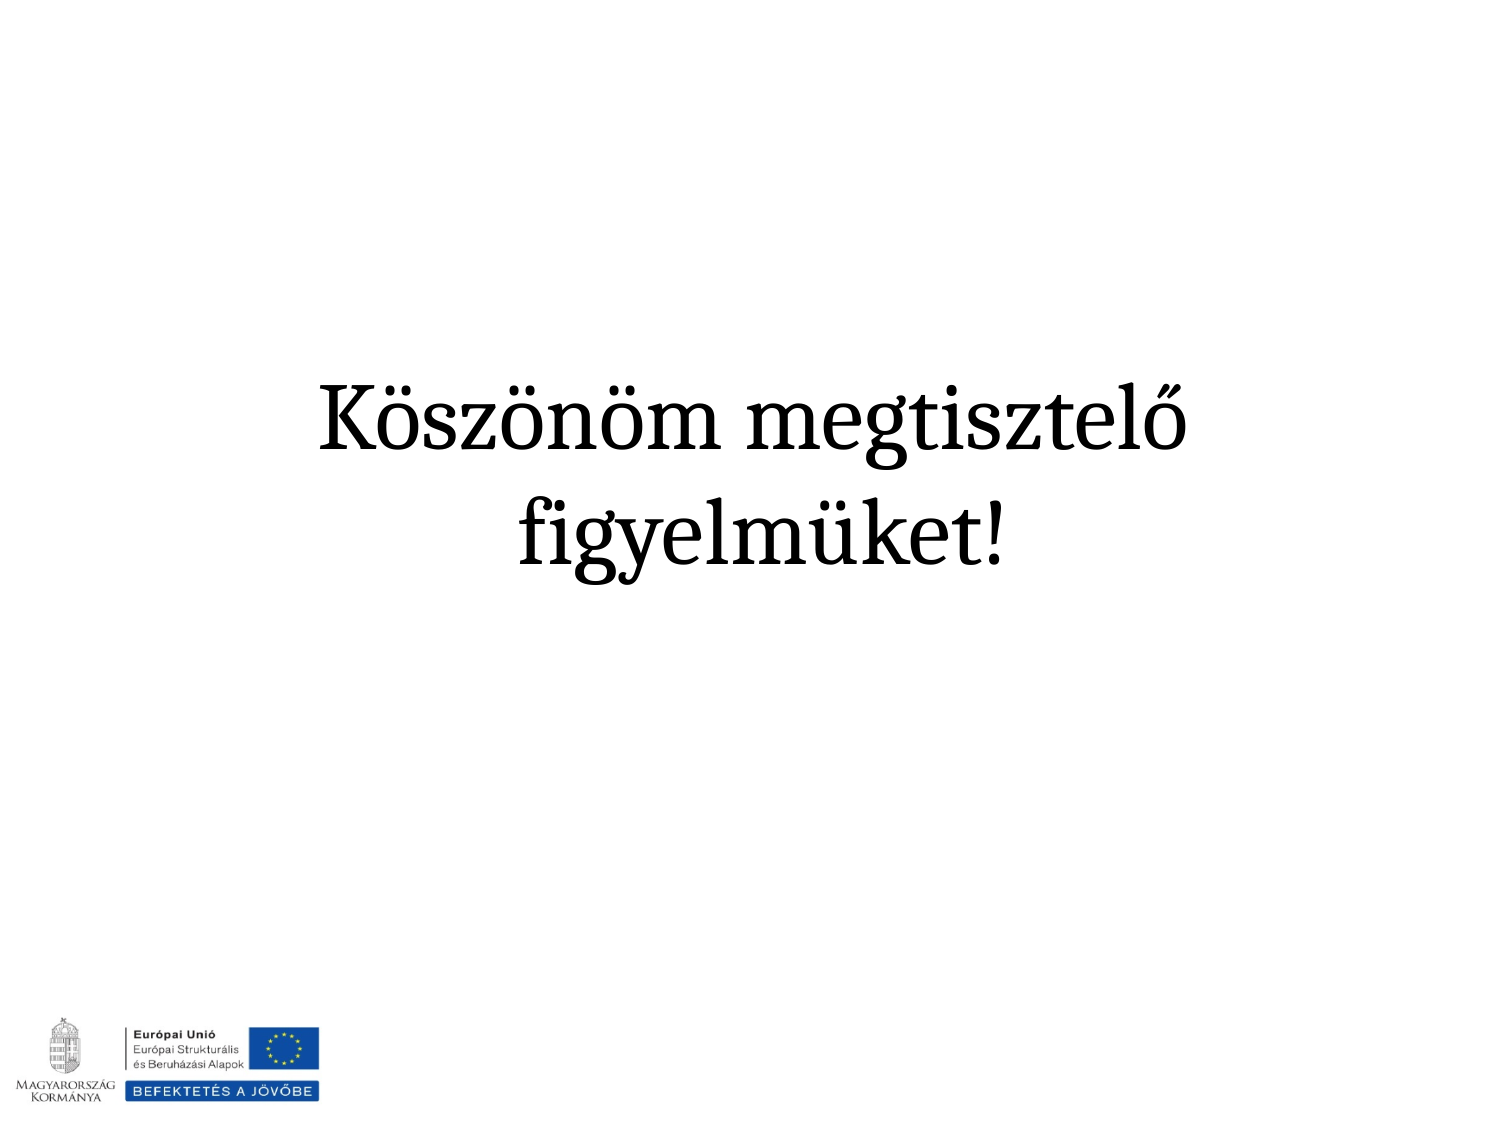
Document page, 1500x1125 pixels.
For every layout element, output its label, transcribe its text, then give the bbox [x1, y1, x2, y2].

title Köszönöm megtisztelő figyelmüket! [88, 432, 1439, 621]
picture [0, 1002, 327, 1125]
